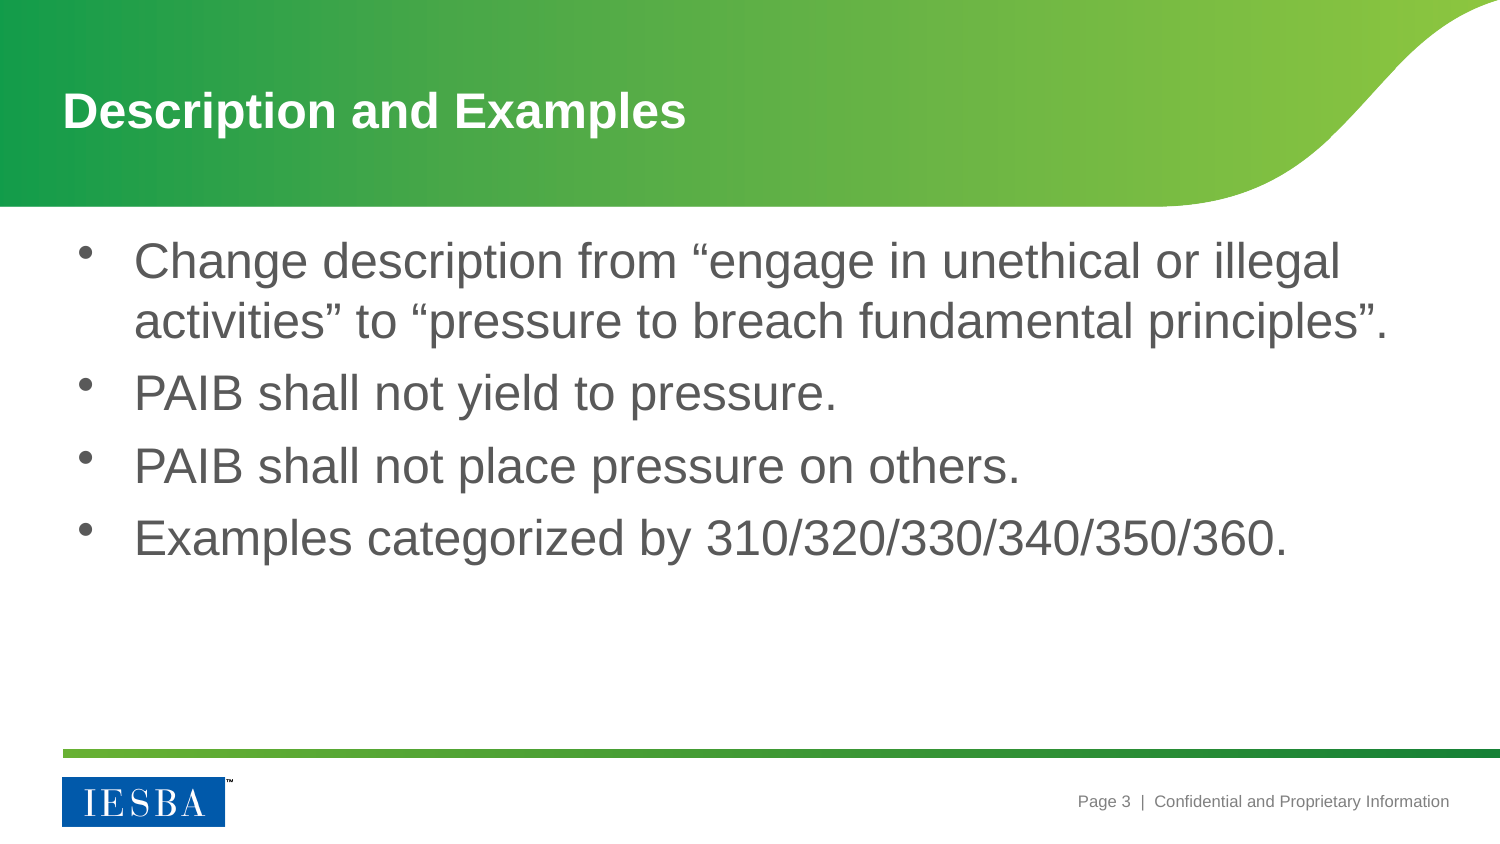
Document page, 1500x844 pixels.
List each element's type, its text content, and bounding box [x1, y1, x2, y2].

list Change description from “engage in unethical or illegal activities” to “pressure to breach fundamental principles”. PAIB shall not yield to pressure. PAIB shall not place pressure on others. Examples categorized by 310/320/330/340/350/360. [62, 220, 1450, 724]
picture [62, 777, 233, 827]
title Description and Examples [62, 75, 1300, 142]
picture [0, 0, 1500, 207]
